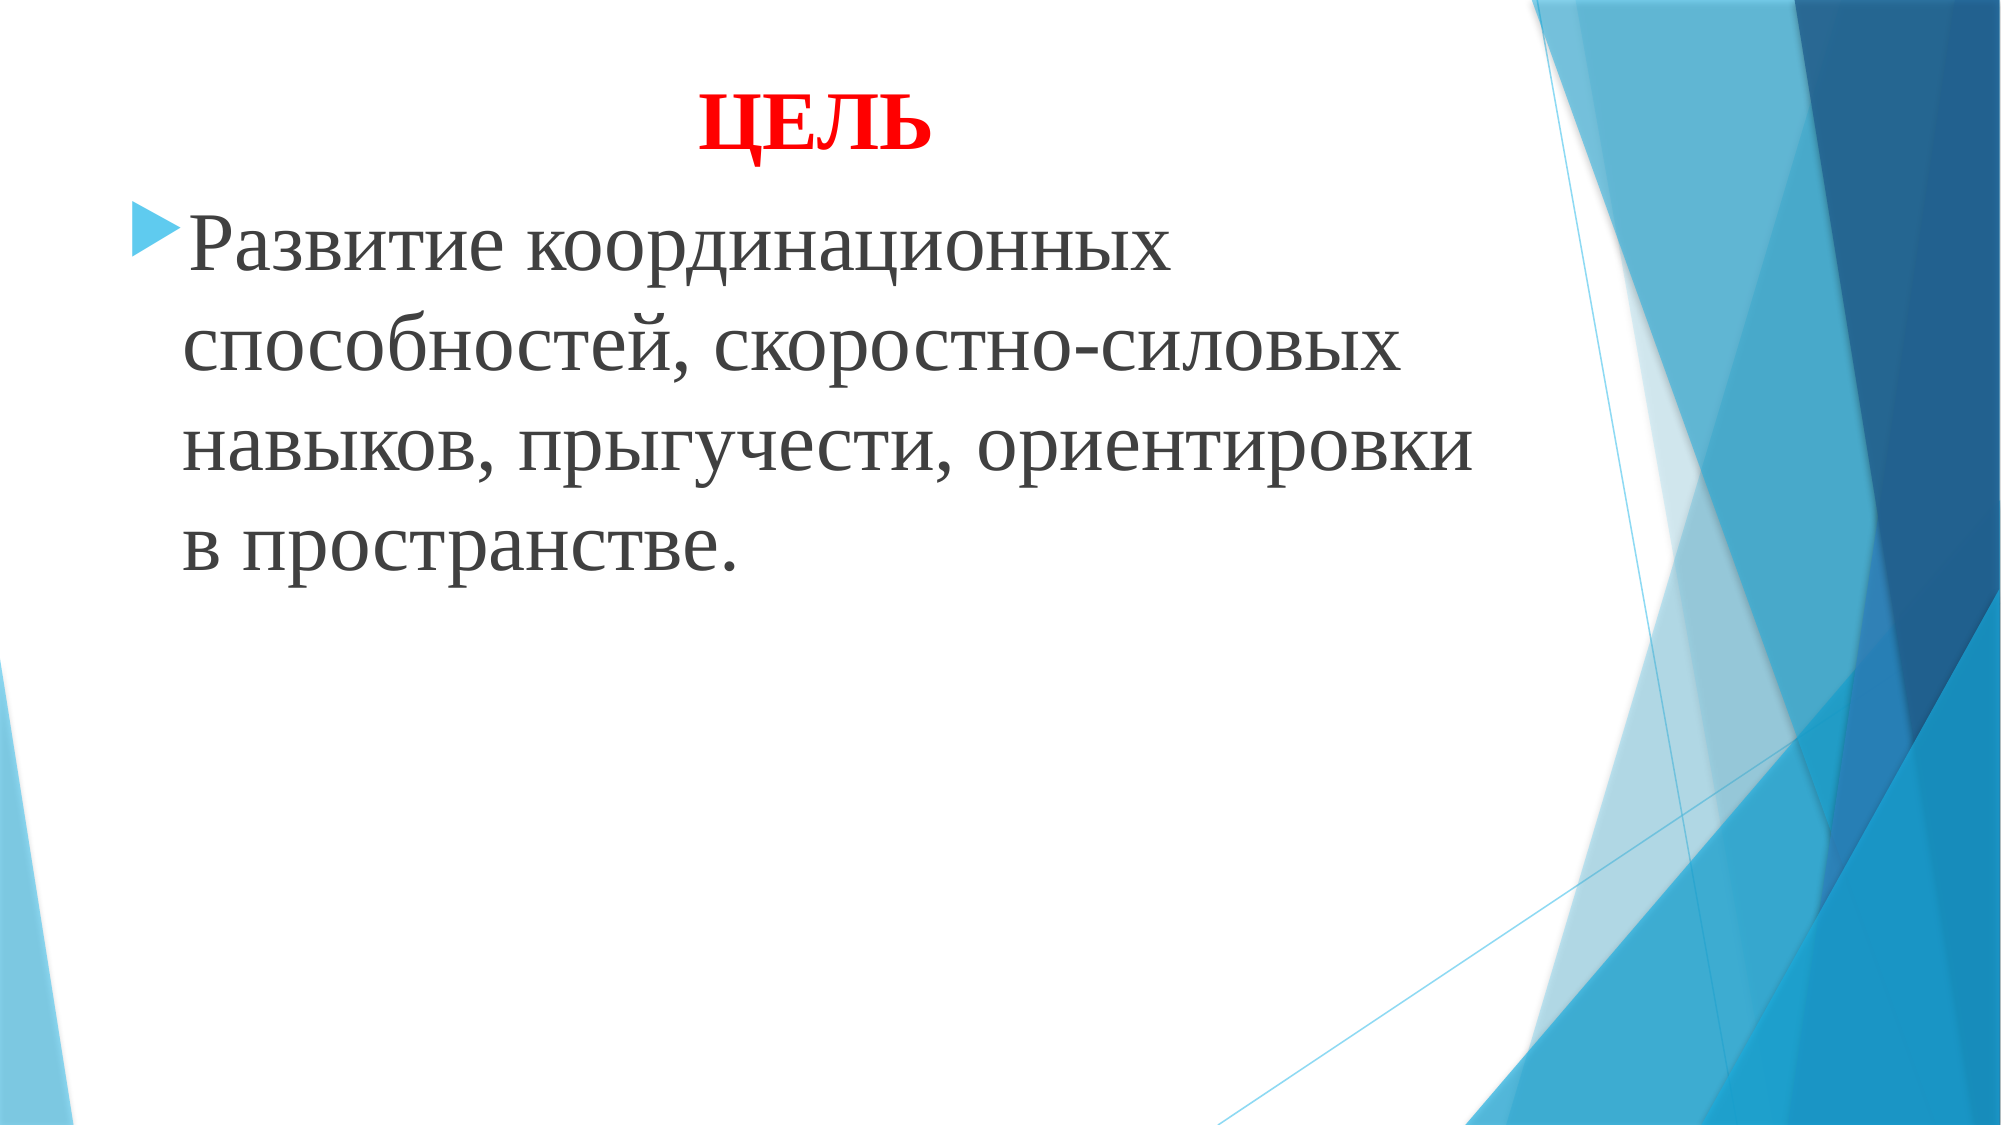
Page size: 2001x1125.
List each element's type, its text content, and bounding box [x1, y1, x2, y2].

list ЦЕЛЬ Развитие координационных способностей, скоростно-силовых навыков, прыгучести, ориентировки в пространстве. [111, 59, 1522, 1055]
